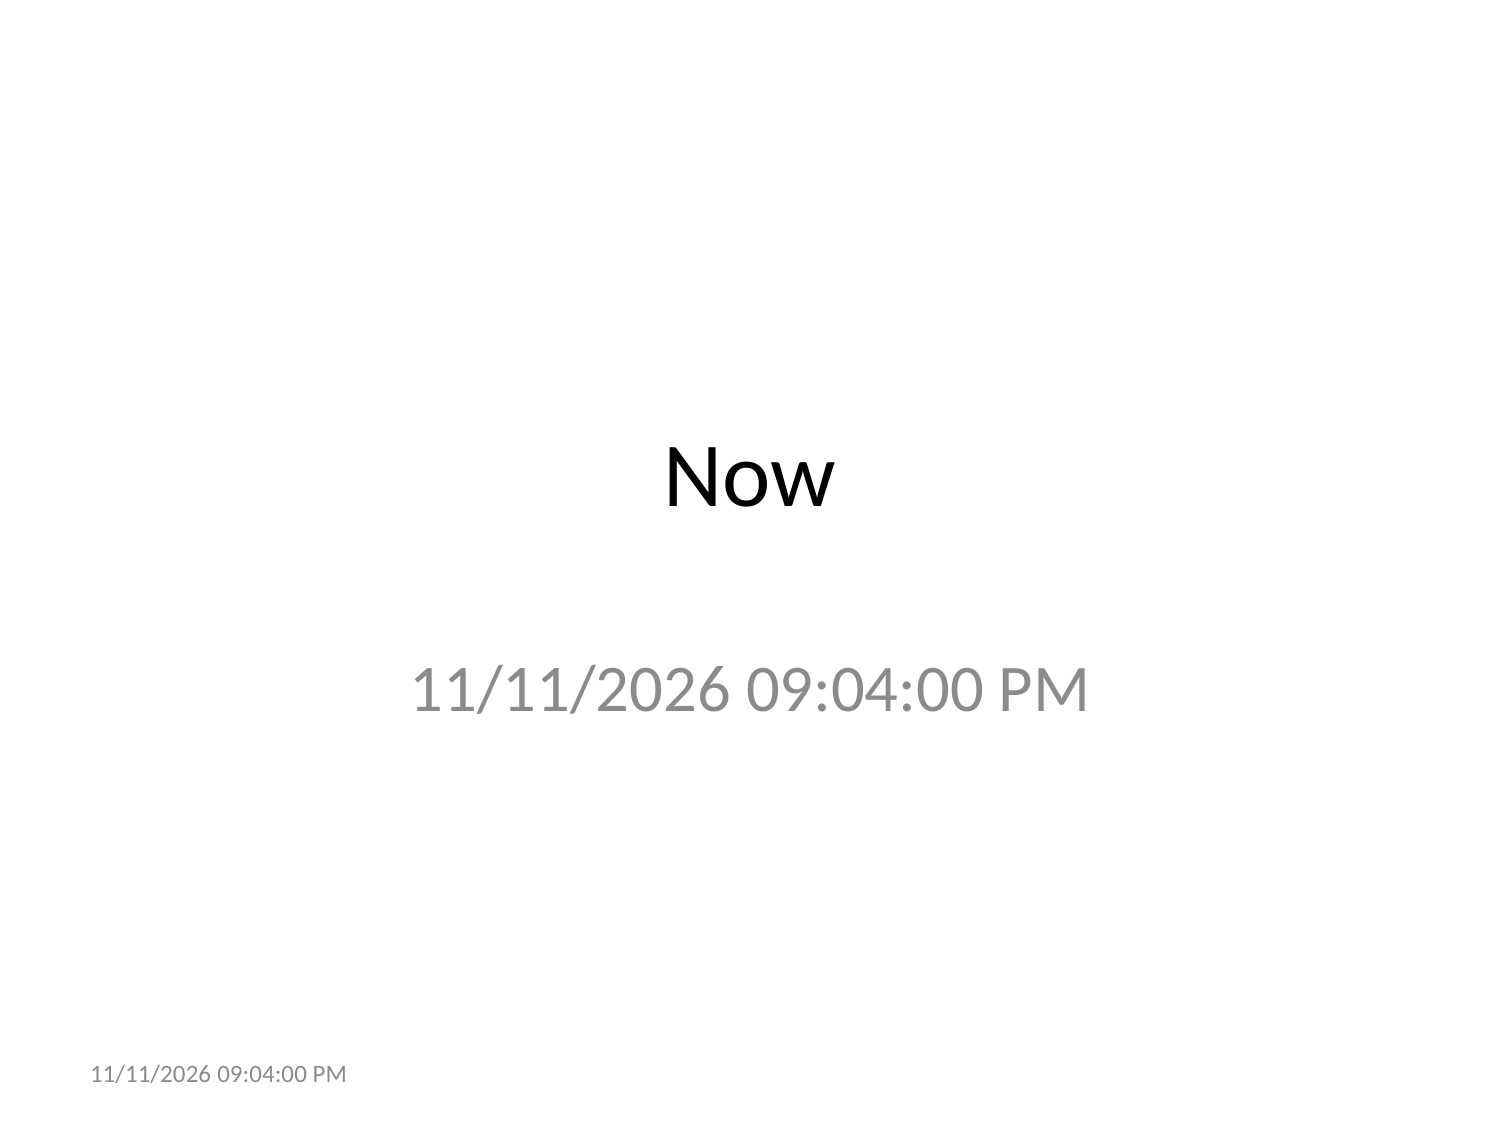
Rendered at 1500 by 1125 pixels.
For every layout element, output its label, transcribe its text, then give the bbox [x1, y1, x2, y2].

title Now [112, 349, 1388, 591]
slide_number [75, 1042, 425, 1103]
subtitle 2011-12-19 10:20:04 AM [225, 637, 1275, 925]
